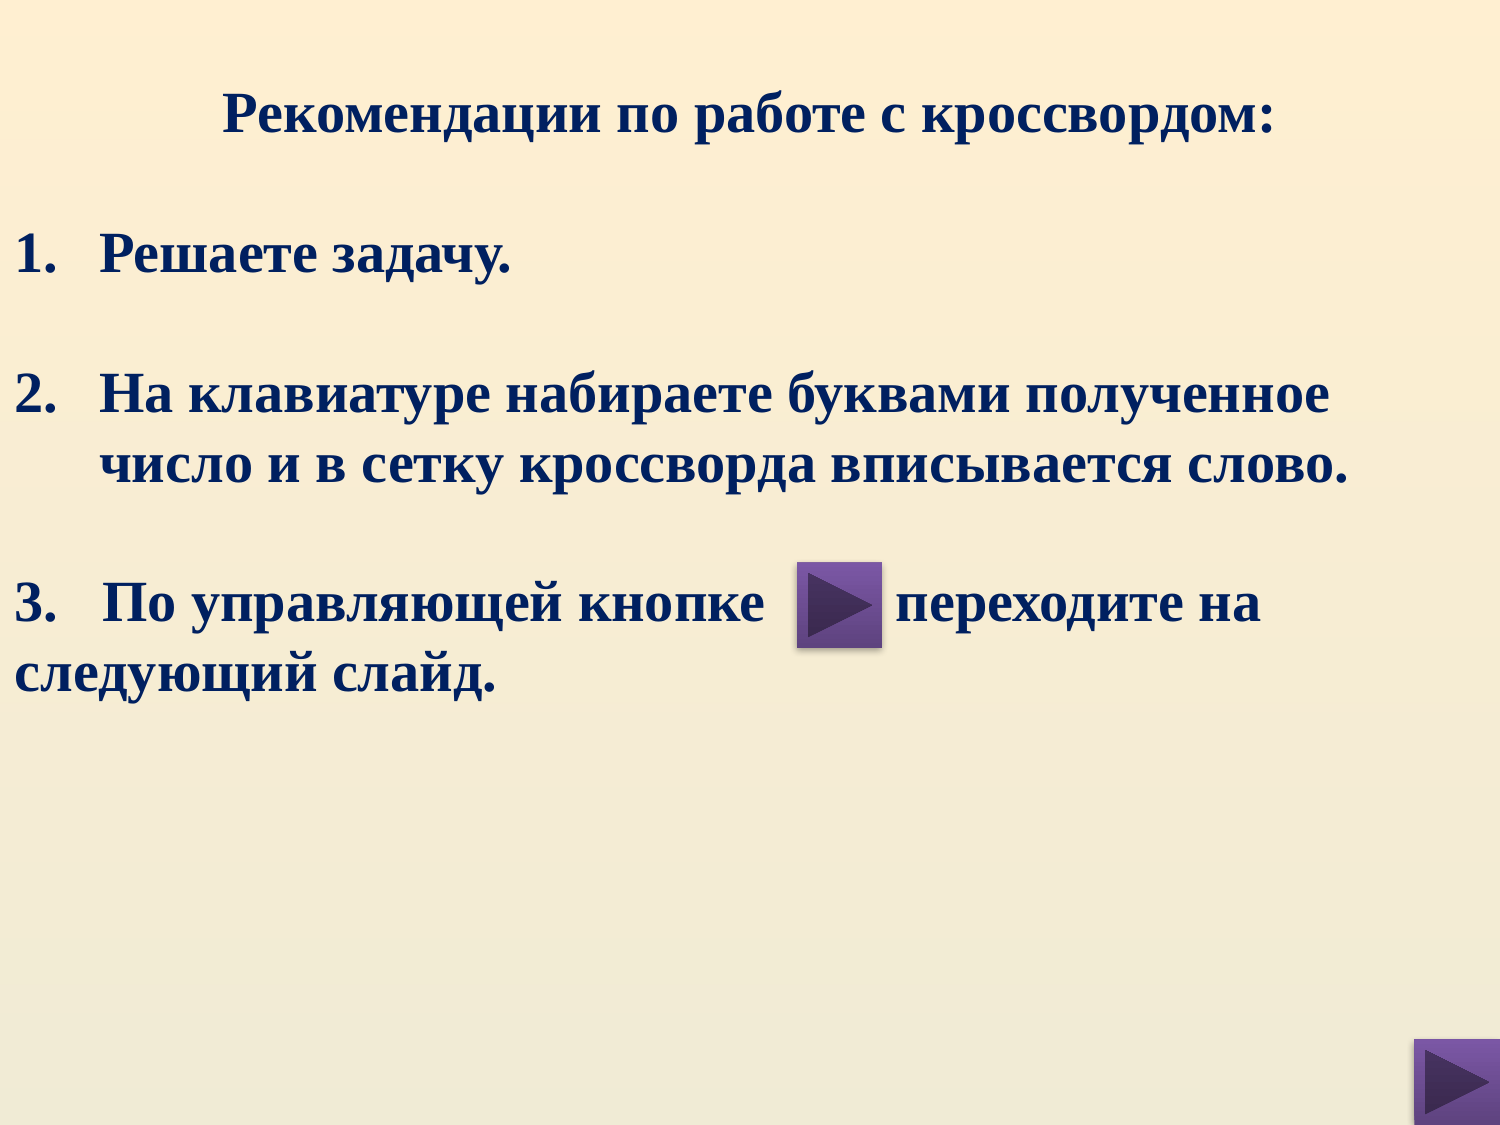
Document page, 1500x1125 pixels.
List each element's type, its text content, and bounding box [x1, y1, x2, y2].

text_box [797, 562, 883, 648]
text_box Рекомендации по работе с кроссвордом: Решаете задачу. На клавиатуре набираете буквами полученное число и в сетку кроссворда вписывается слово. 3. По управляющей кнопке переходите на следующий слайд. [0, 66, 1500, 711]
text_box [1414, 1039, 1500, 1125]
